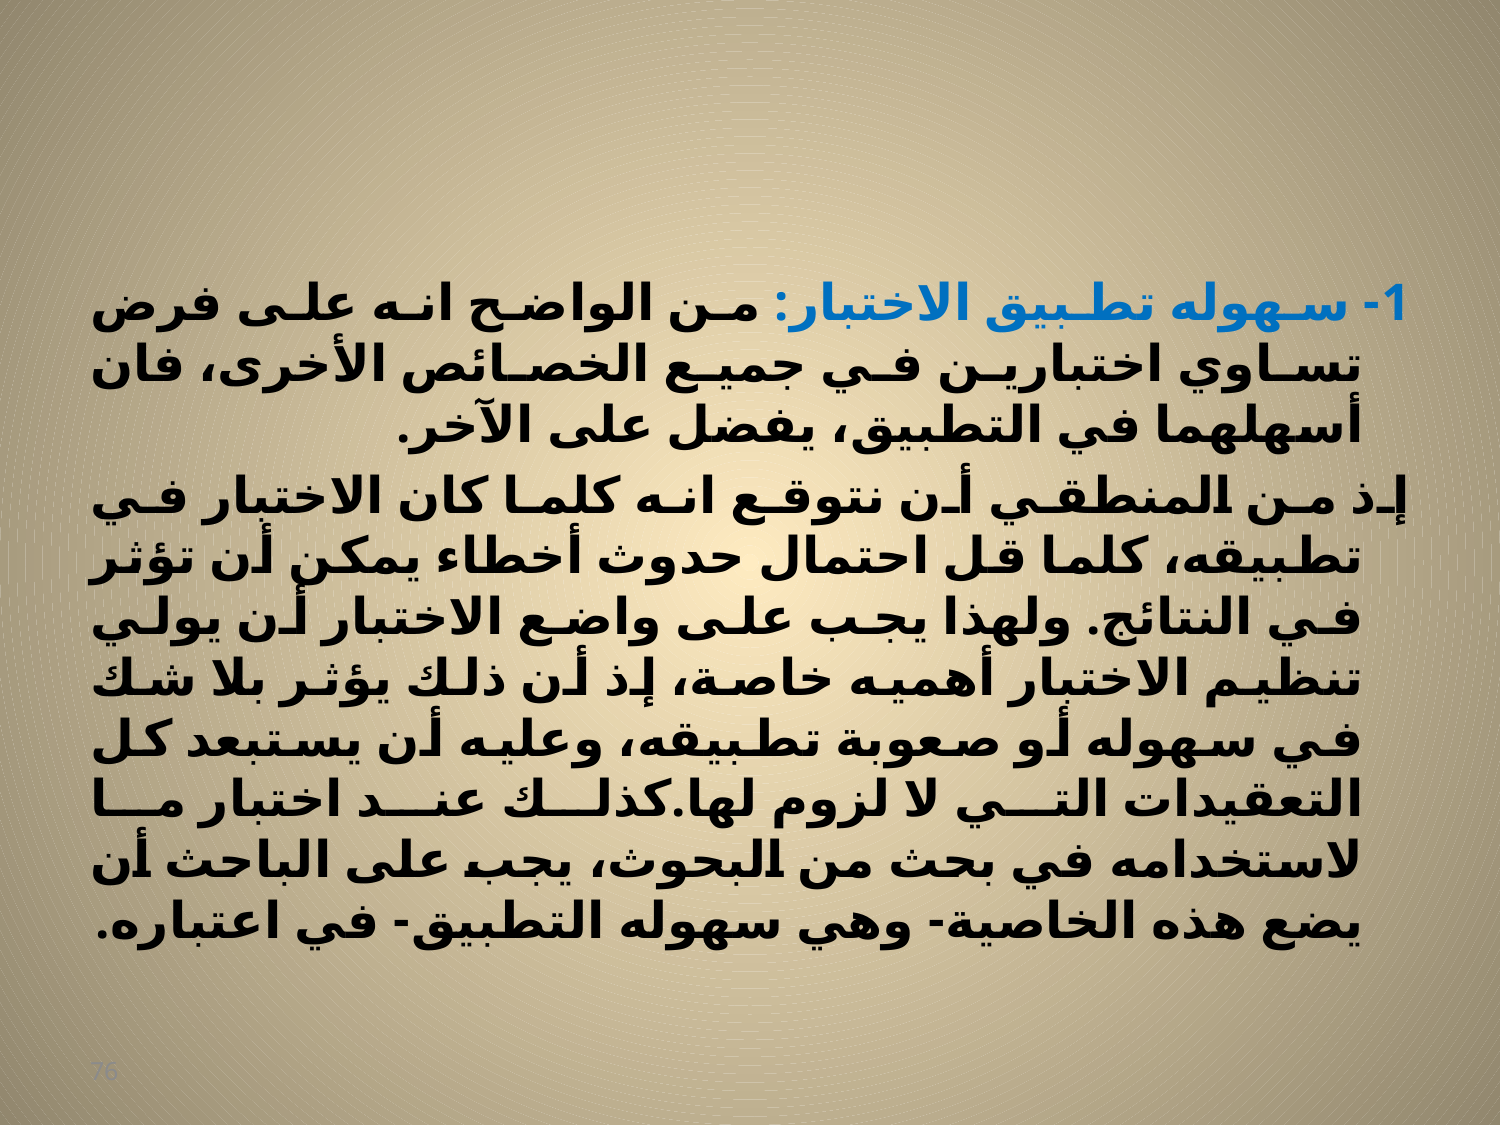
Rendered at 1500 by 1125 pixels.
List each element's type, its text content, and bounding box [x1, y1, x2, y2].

slide_number 76 [75, 1042, 425, 1103]
list 1- سهوله تطبيق الاختبار: من الواضح انه على فرض تساوي اختبارين في جميع الخصائص الأخرى، فان أسهلهما في التطبيق، يفضل على الآخر. إذ من المنطقي أن نتوقع انه كلما كان الاختبار في تطبيقه، كلما قل احتمال حدوث أخطاء يمكن أن تؤثر في النتائج. ولهذا يجب على واضع الاختبار أن يولي تنظيم الاختبار أهميه خاصة، إذ أن ذلك يؤثر بلا شك في سهوله أو صعوبة تطبيقه، وعليه أن يستبعد كل التعقيدات التي لا لزوم لها.كذلك عند اختبار ما لاستخدامه في بحث من البحوث، يجب على الباحث أن يضع هذه الخاصية- وهي سهوله التطبيق- في اعتباره. [75, 262, 1425, 1005]
